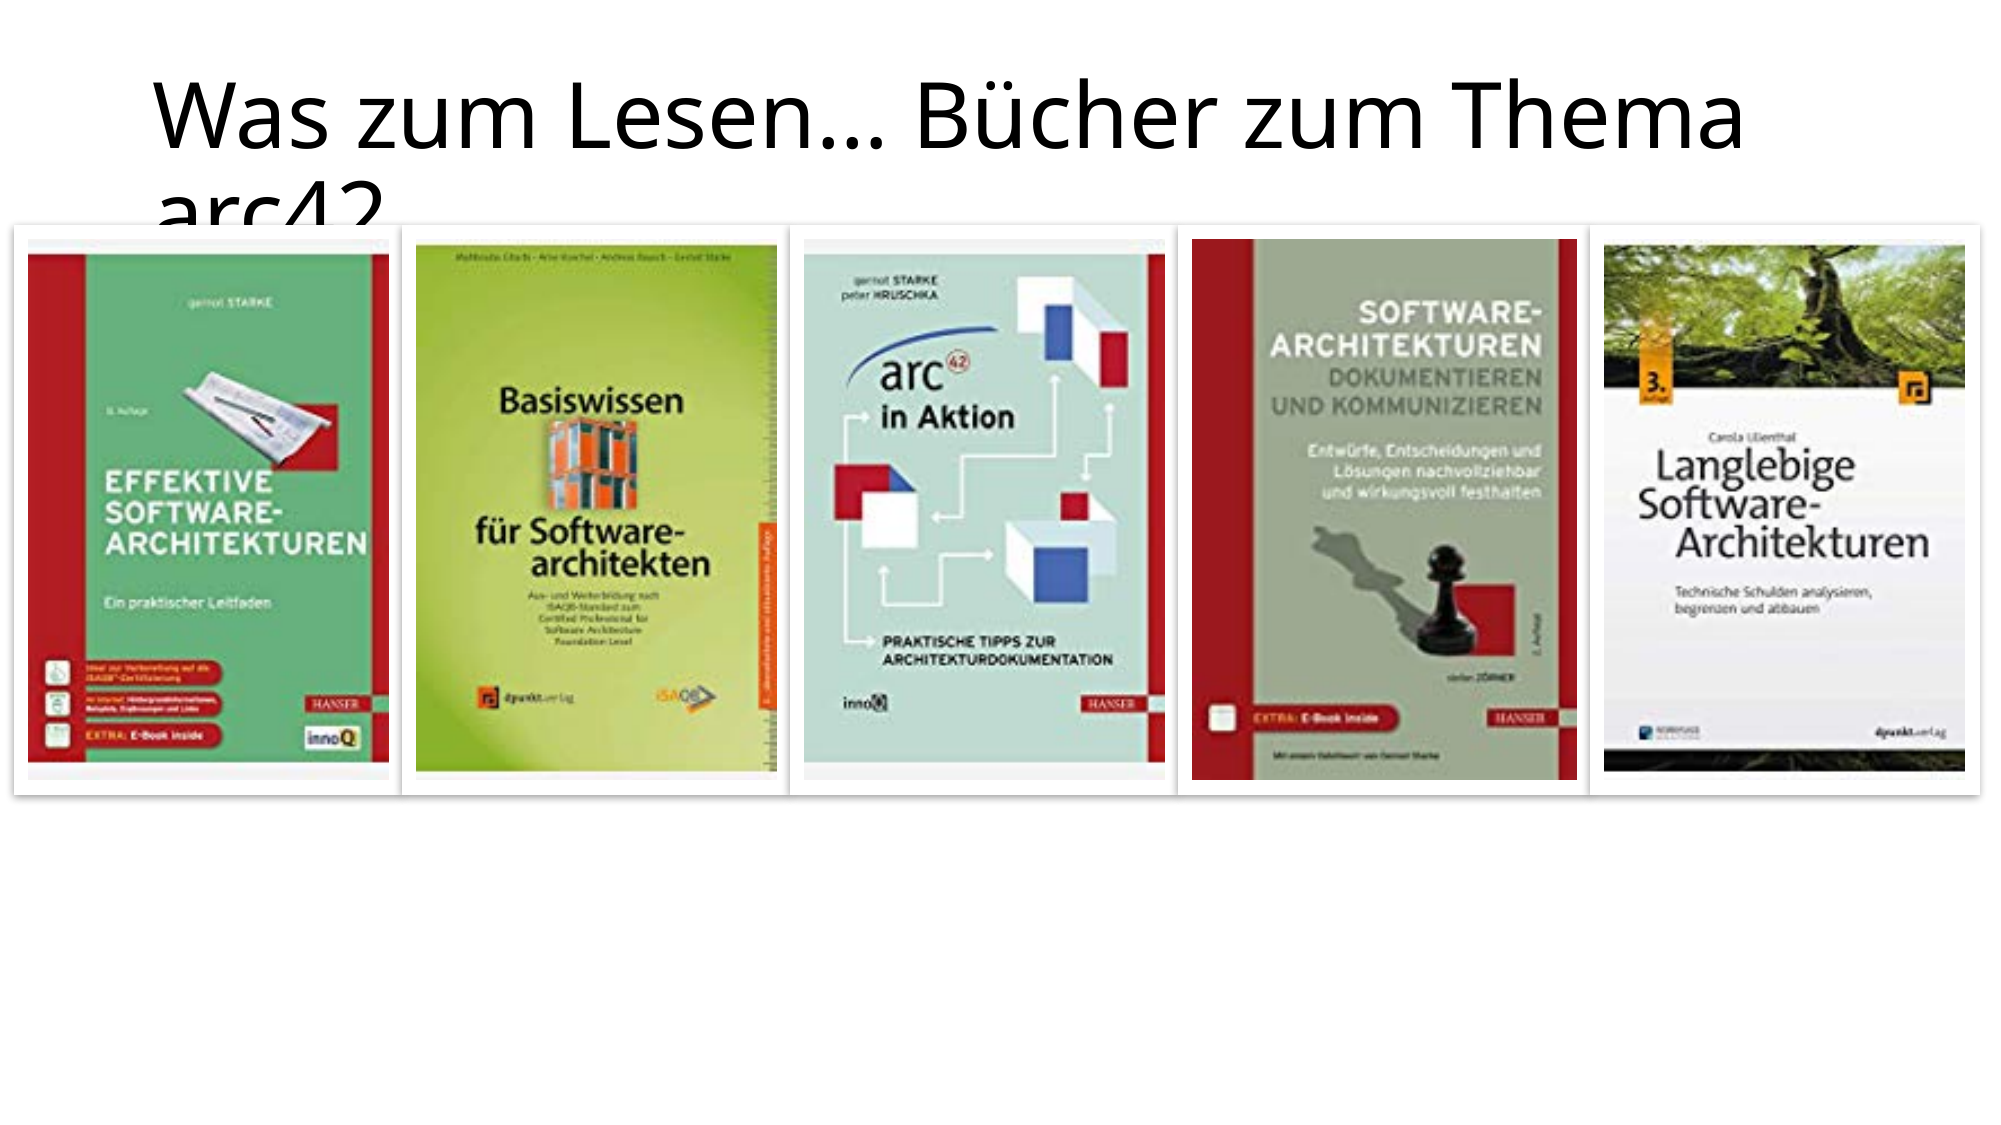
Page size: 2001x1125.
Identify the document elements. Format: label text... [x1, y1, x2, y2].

picture [28, 239, 389, 781]
picture [1604, 239, 1965, 781]
picture [416, 239, 777, 781]
picture [1192, 239, 1577, 781]
title Was zum Lesen… Bücher zum Thema arc42… [137, 59, 1863, 222]
picture [804, 239, 1165, 781]
